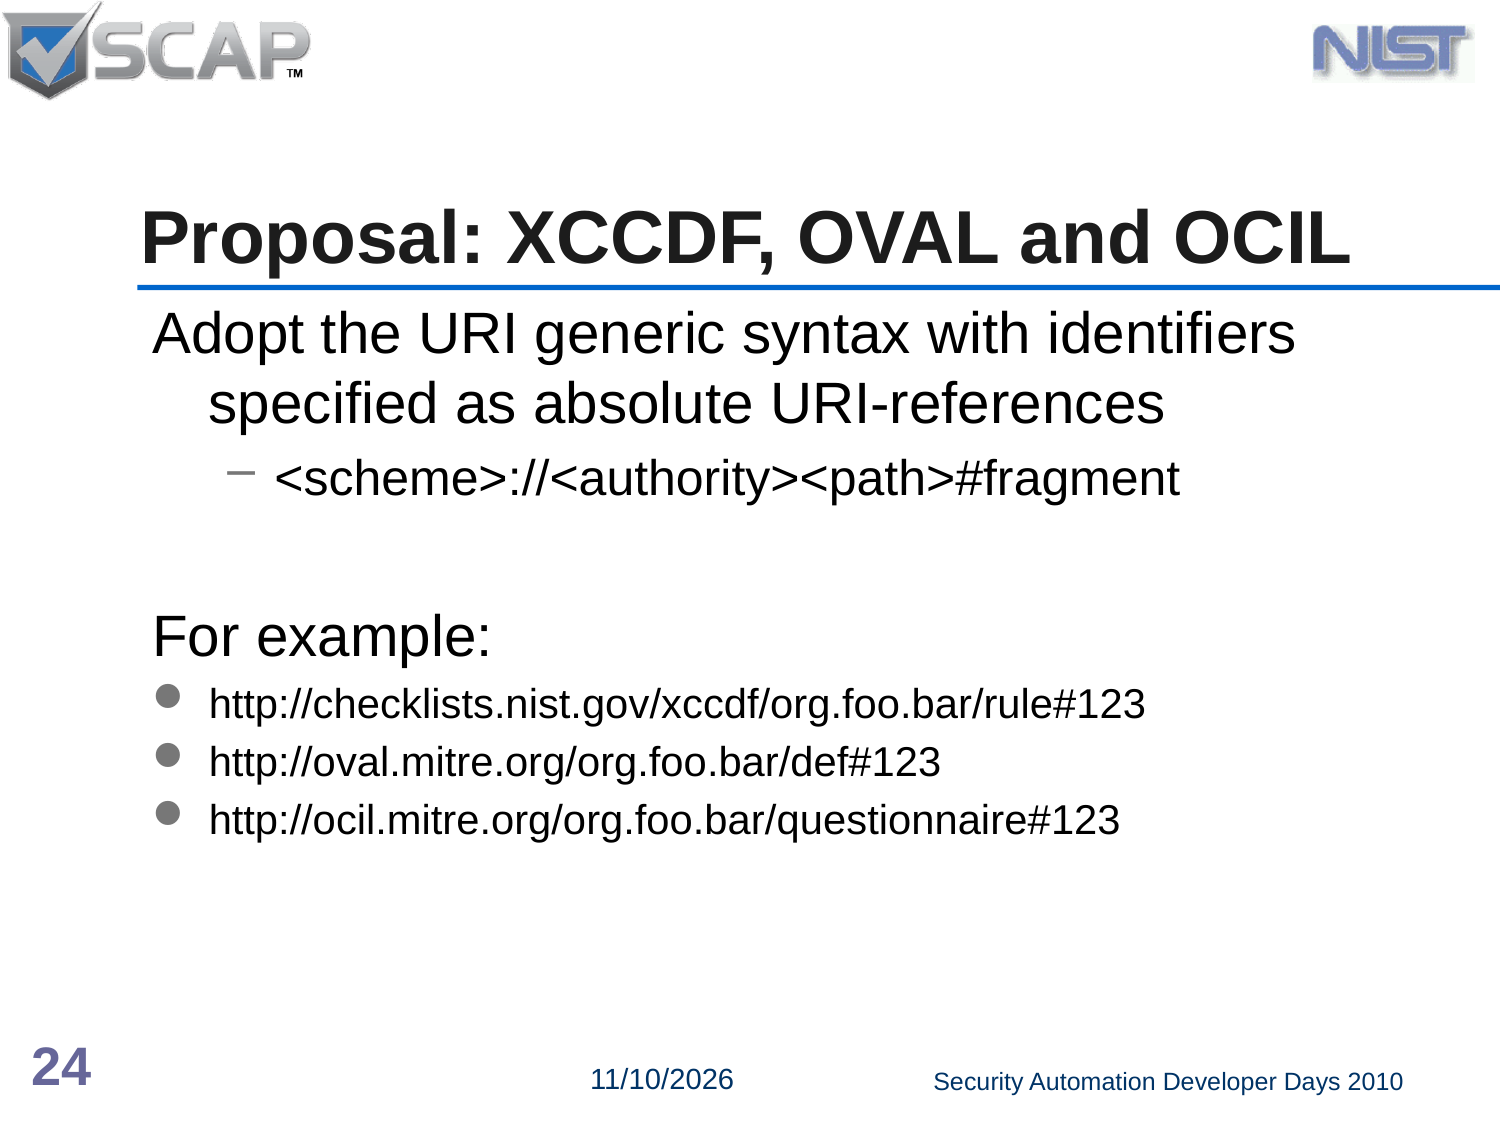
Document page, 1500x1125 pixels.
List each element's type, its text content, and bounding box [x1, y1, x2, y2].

title Proposal: XCCDF, OVAL and OCIL [124, 99, 1426, 288]
picture [0, 0, 313, 103]
picture [1312, 24, 1475, 83]
slide_number 24 [13, 1023, 111, 1105]
footer Security Automation Developer Days 2010 [912, 1024, 1426, 1104]
list Adopt the URI generic syntax with identifiers specified as absolute URI-references <scheme>://<authority><path>#fragment For example: http://checklists.nist.gov/xccdf/org.foo.bar/rule#123 http://oval.mitre.org/org.foo.bar/def#123 http://ocil.mitre.org/org.foo.bar/questionnaire#123 [137, 287, 1400, 1026]
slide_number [399, 1024, 750, 1104]
